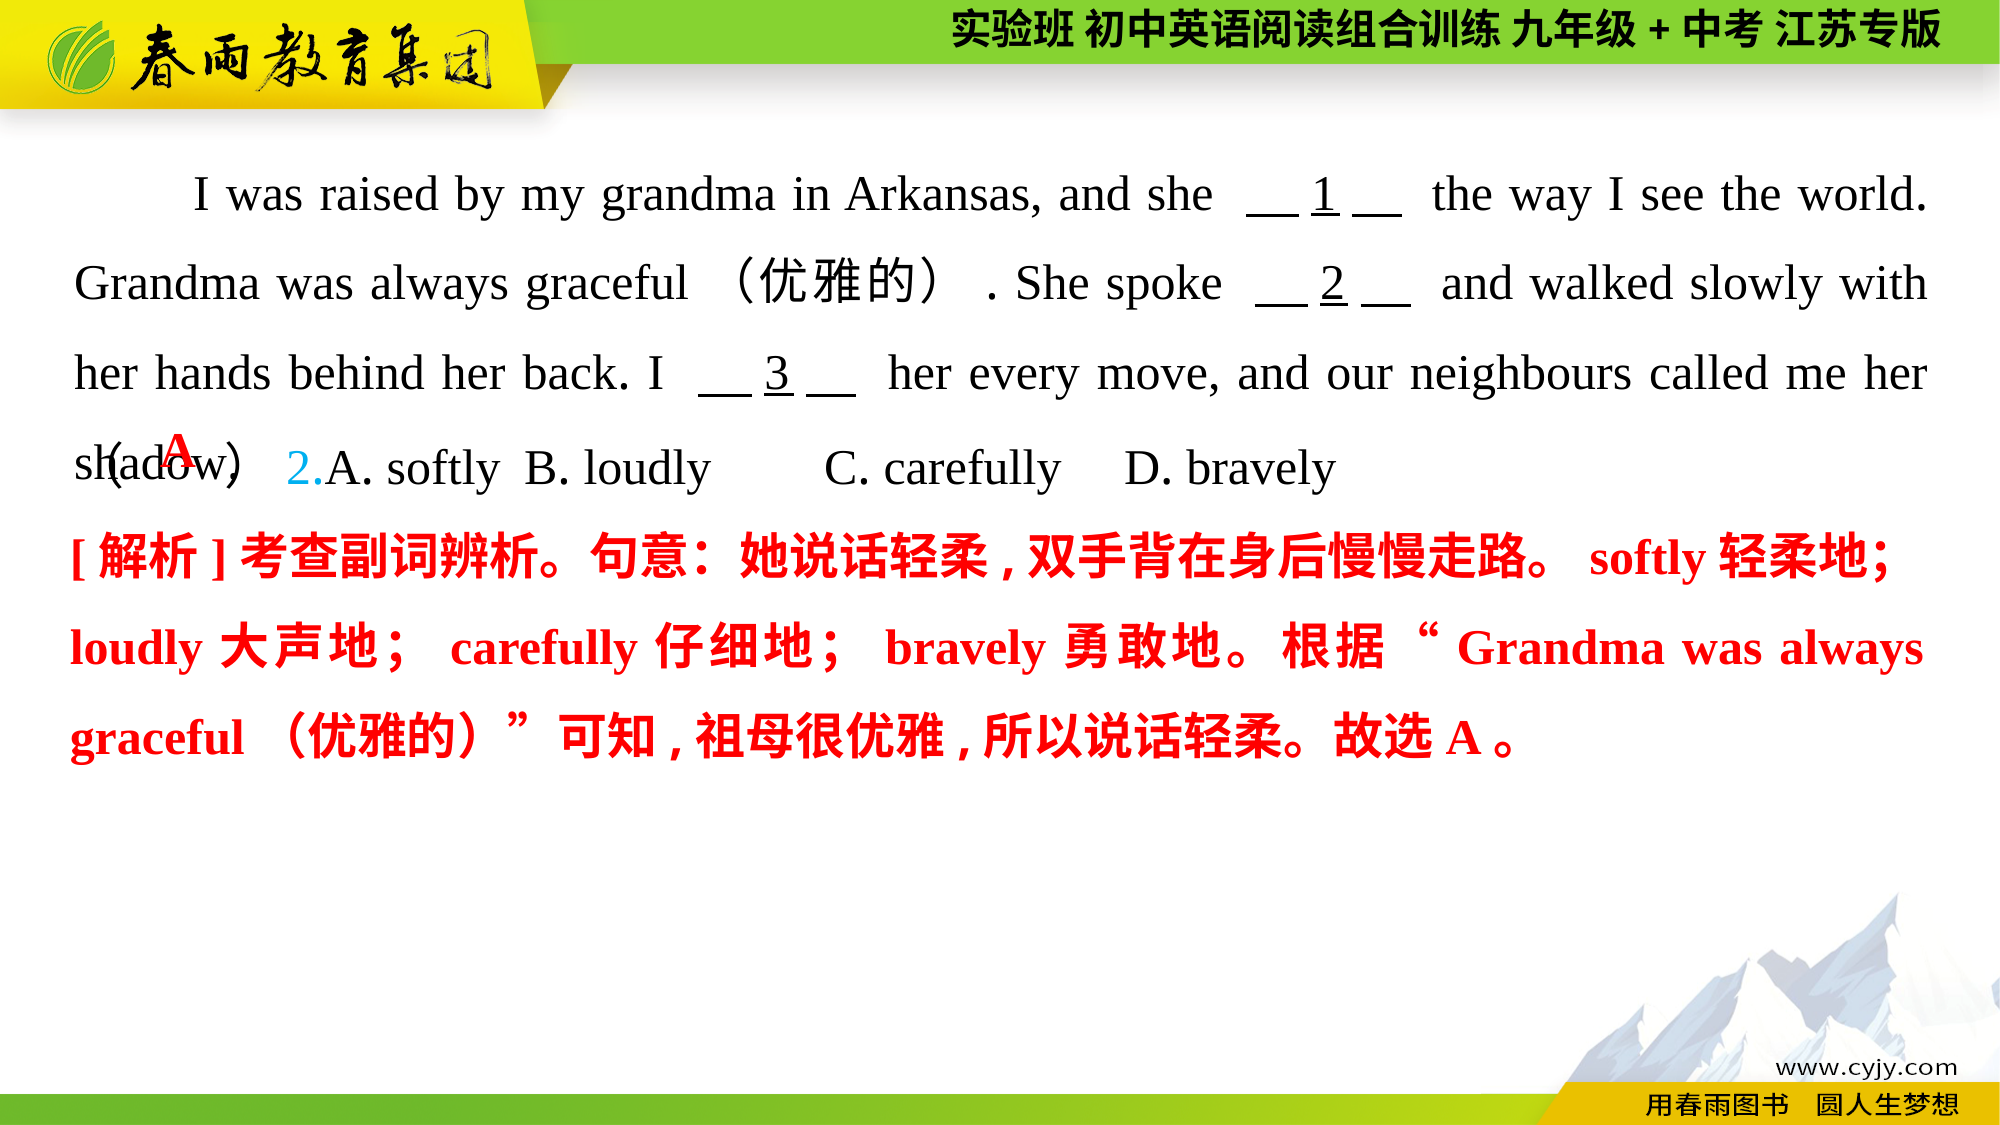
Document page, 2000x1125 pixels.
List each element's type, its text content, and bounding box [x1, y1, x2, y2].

list I was raised by my grandma in Arkansas, and she 1 the way I see the world. Grandma was always graceful（优雅的）. She spoke 2 and walked slowly with her hands behind her back. I 3 her every move, and our neighbours called me her shadow. [59, 122, 1944, 397]
text_box A [145, 410, 212, 486]
text_box （ ）2.A. softly B. loudly C. carefully D. bravely [59, 397, 1944, 502]
text_box [解析]考查副词辨析。句意：她说话轻柔,双手背在身后慢慢走路。softly轻柔地；loudly大声地；carefully仔细地；bravely勇敢地。根据“Grandma was always graceful（优雅的）”可知,祖母很优雅,所以说话轻柔。故选A。 [54, 486, 1939, 772]
picture [0, 0, 2000, 1125]
